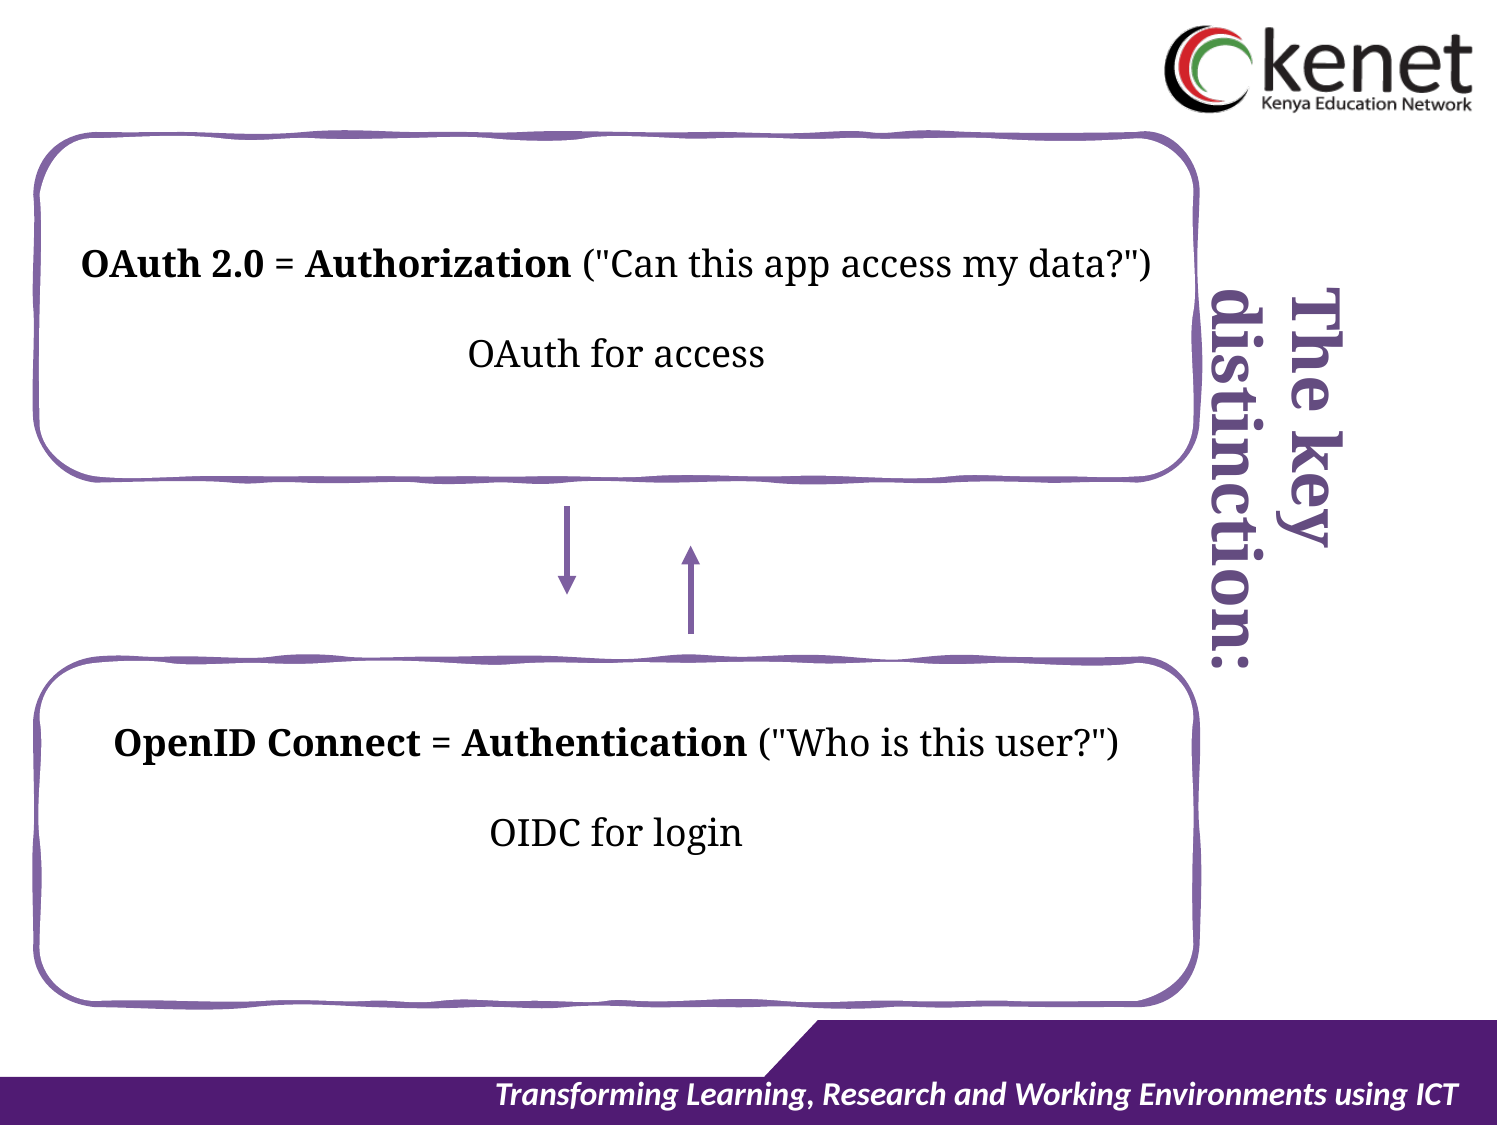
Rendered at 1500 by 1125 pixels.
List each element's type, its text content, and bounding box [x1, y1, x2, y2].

text_box [0, 1076, 479, 1125]
text_box OpenID Connect = Authentication ("Who is this user?") OIDC for login [36, 658, 1198, 1006]
picture [1163, 11, 1477, 117]
text_box ﻿OAuth 2.0 = Authorization ("Can this app access my data?") OAuth for access [36, 134, 1199, 481]
text_box [225, 637, 1275, 925]
text_box Transforming Learning, Research and Working Environments using ICT [479, 1065, 1485, 1125]
text_box [775, 1020, 1497, 1125]
text_box The key distinction: [1261, 272, 1367, 870]
